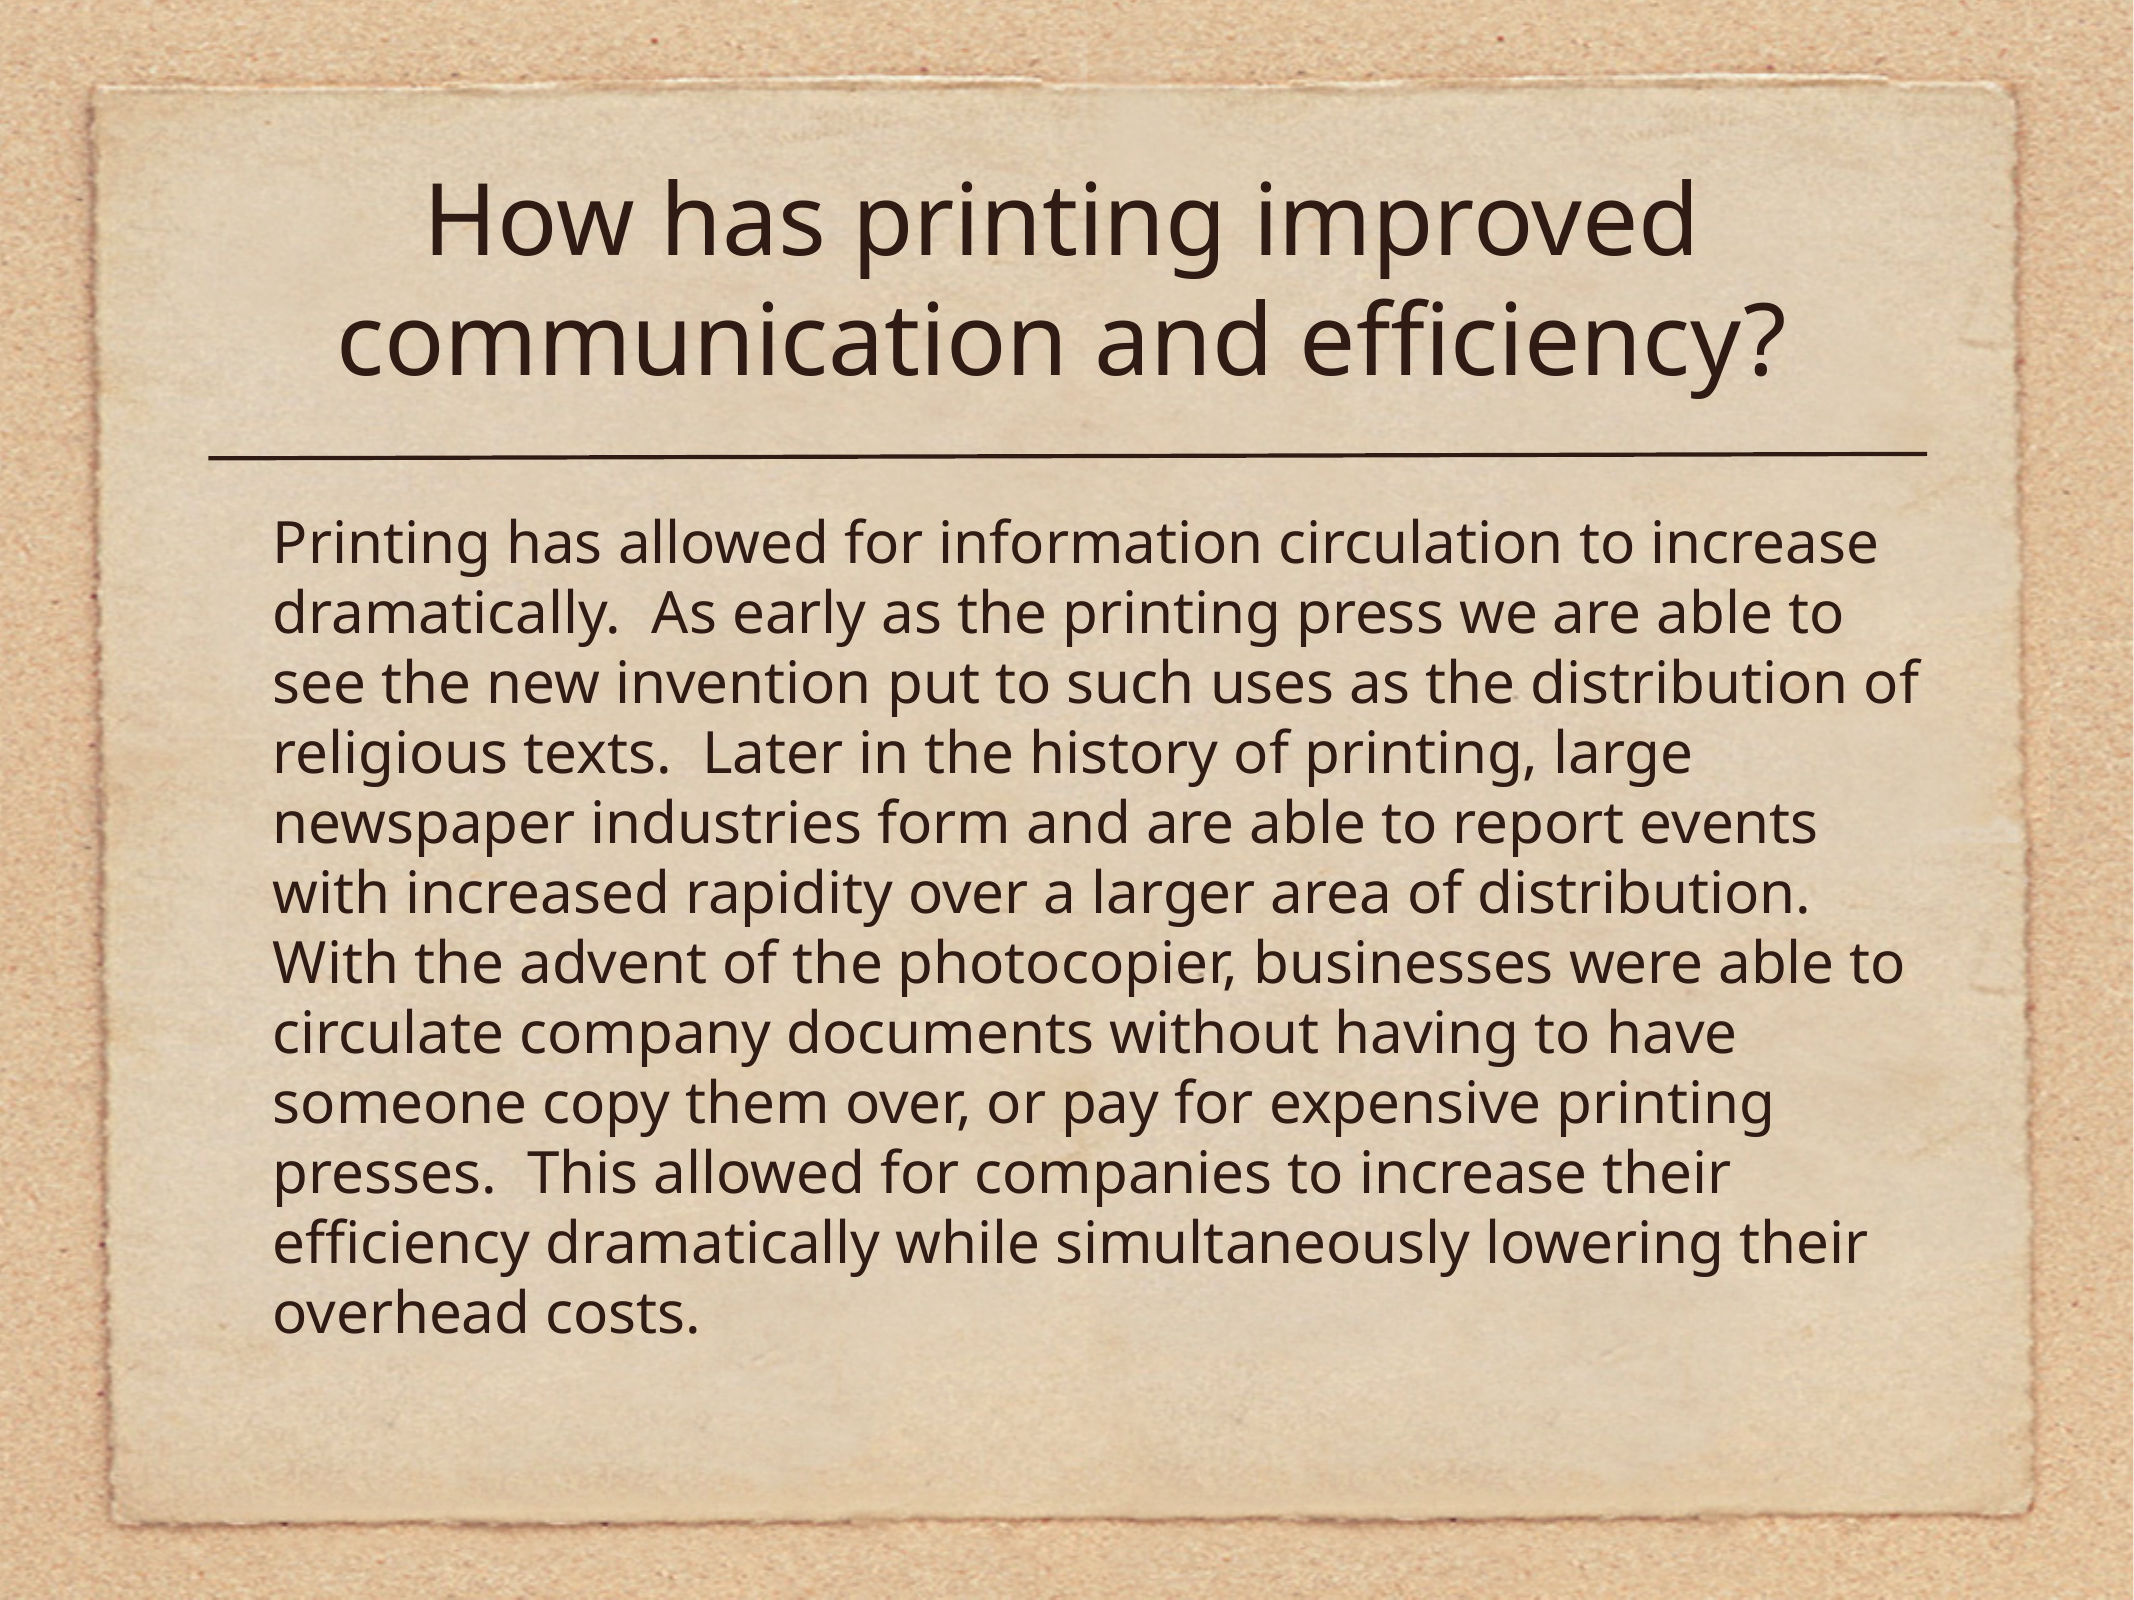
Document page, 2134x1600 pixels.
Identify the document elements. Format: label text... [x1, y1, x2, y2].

title How has printing improved communication and efficiency? [203, 161, 1922, 509]
picture [0, 0, 2134, 1600]
text_box Printing has allowed for information circulation to increase dramatically. As early as the printing press we are able to see the new invention put to such uses as the distribution of religious texts. Later in the history of printing, large newspaper industries form and are able to report events with increased rapidity over a larger area of distribution. With the advent of the photocopier, businesses were able to circulate company documents without having to have someone copy them over, or pay for expensive printing presses. This allowed for companies to increase their efficiency dramatically while simultaneously lowering their overhead costs. [216, 712, 1934, 1138]
